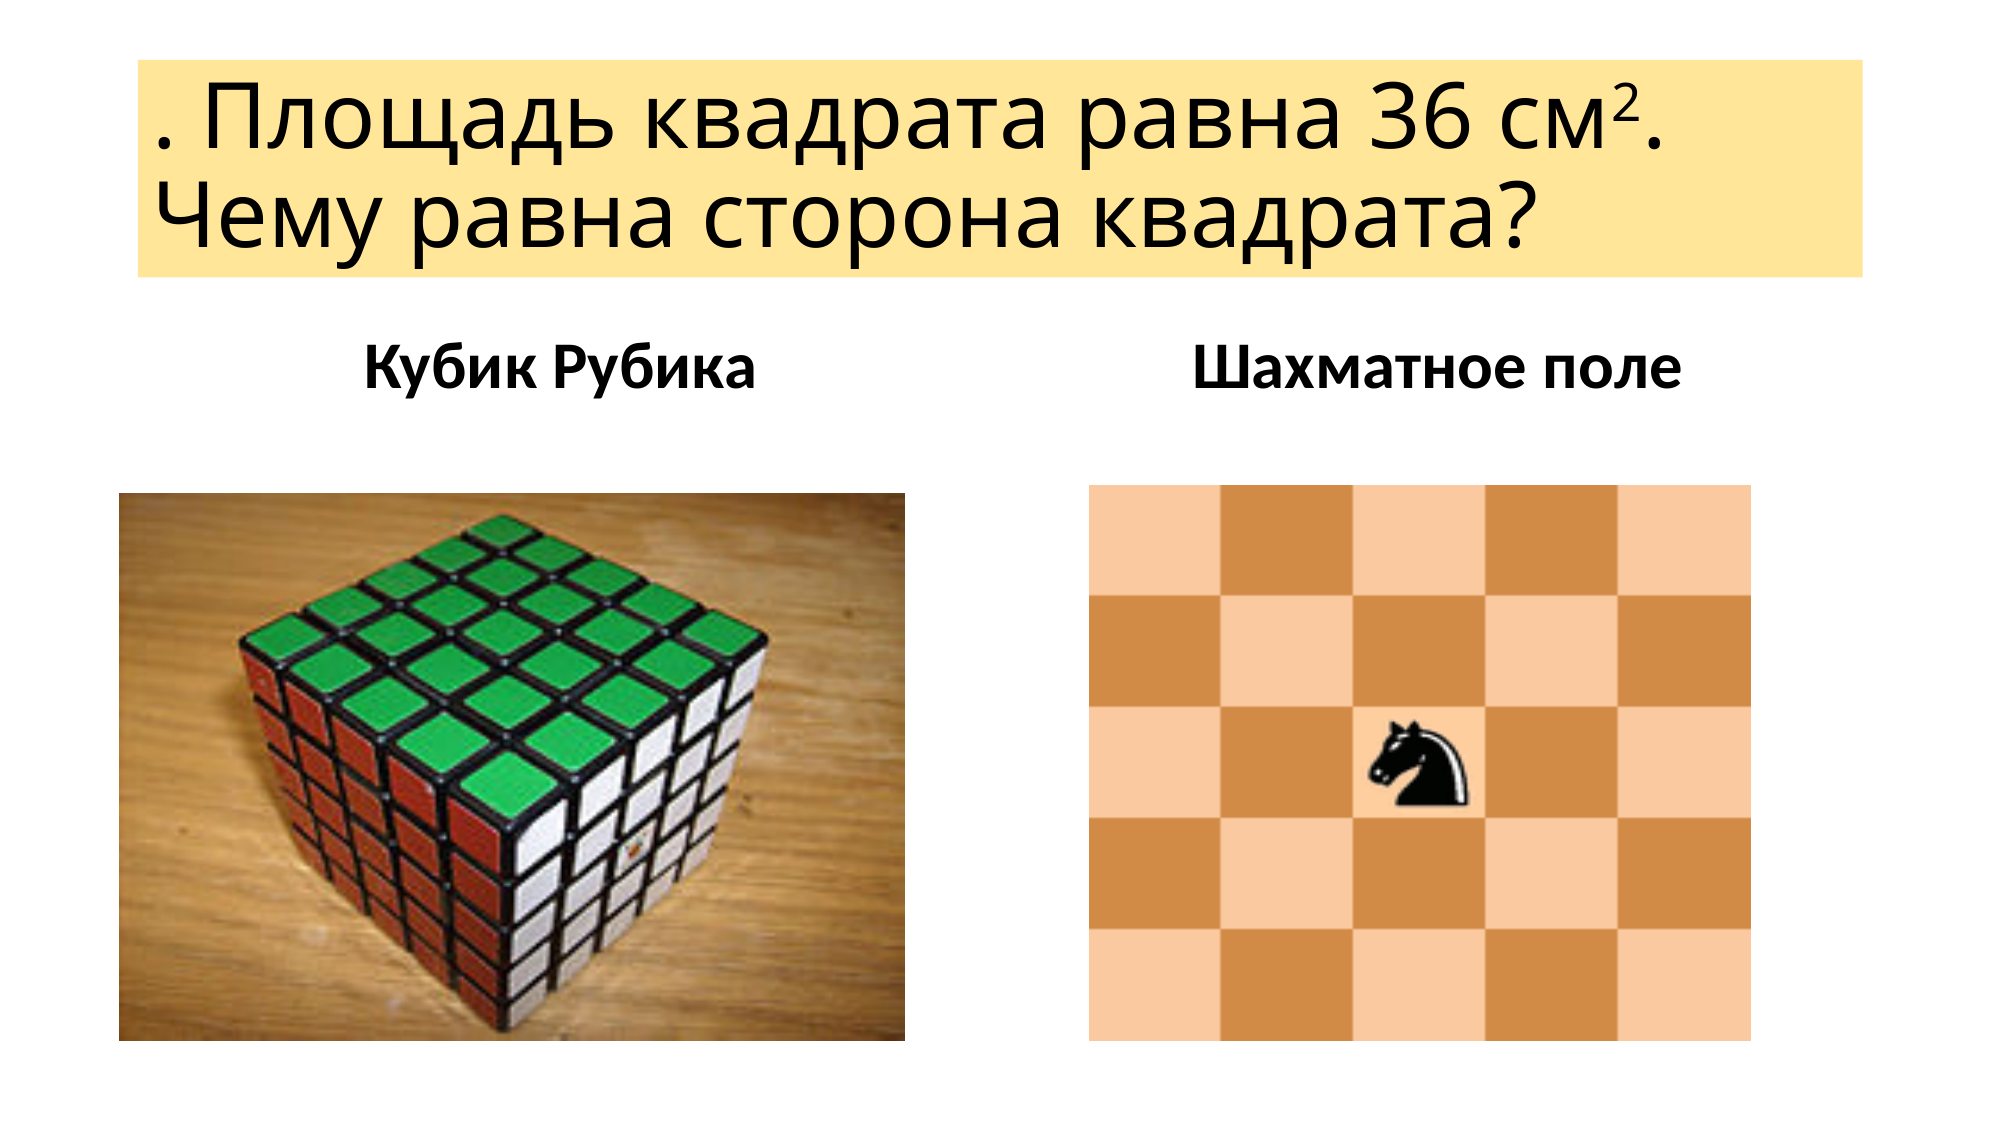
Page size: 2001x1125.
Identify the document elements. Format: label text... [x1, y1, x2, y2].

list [119, 493, 905, 1041]
title . Площадь квадрата равна 36 см2. Чему равна сторона квадрата? [137, 59, 1863, 278]
list Шахматное поле [1012, 275, 1863, 411]
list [1089, 485, 1751, 1041]
list Кубик Рубика [137, 275, 984, 411]
